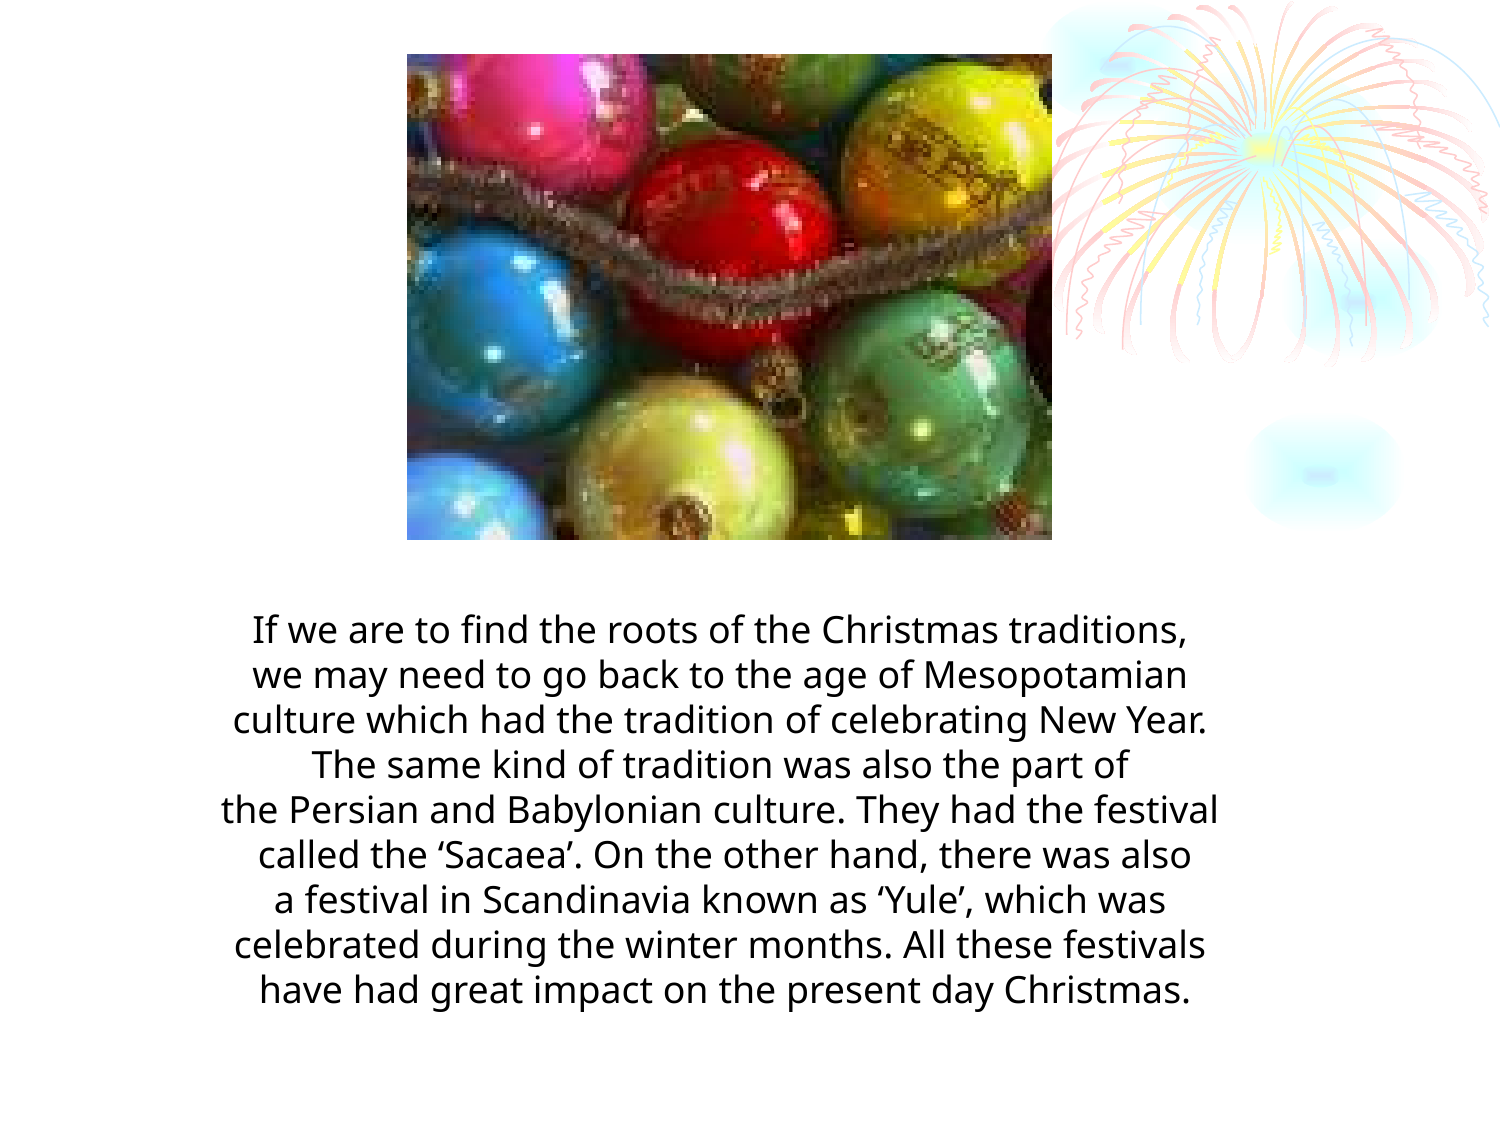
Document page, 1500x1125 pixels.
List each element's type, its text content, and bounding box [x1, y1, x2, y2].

text_box If we are to find the roots of the Christmas traditions, we may need to go back to the age of Mesopotamian culture which had the tradition of celebrating New Year. The same kind of tradition was also the part of the Persian and Babylonian culture. They had the festival called the ‘Sacaea’. On the other hand, there was also a festival in Scandinavia known as ‘Yule’, which was celebrated during the winter months. All these festivals have had great impact on the present day Christmas. [205, 598, 1245, 1056]
picture [407, 54, 1052, 540]
